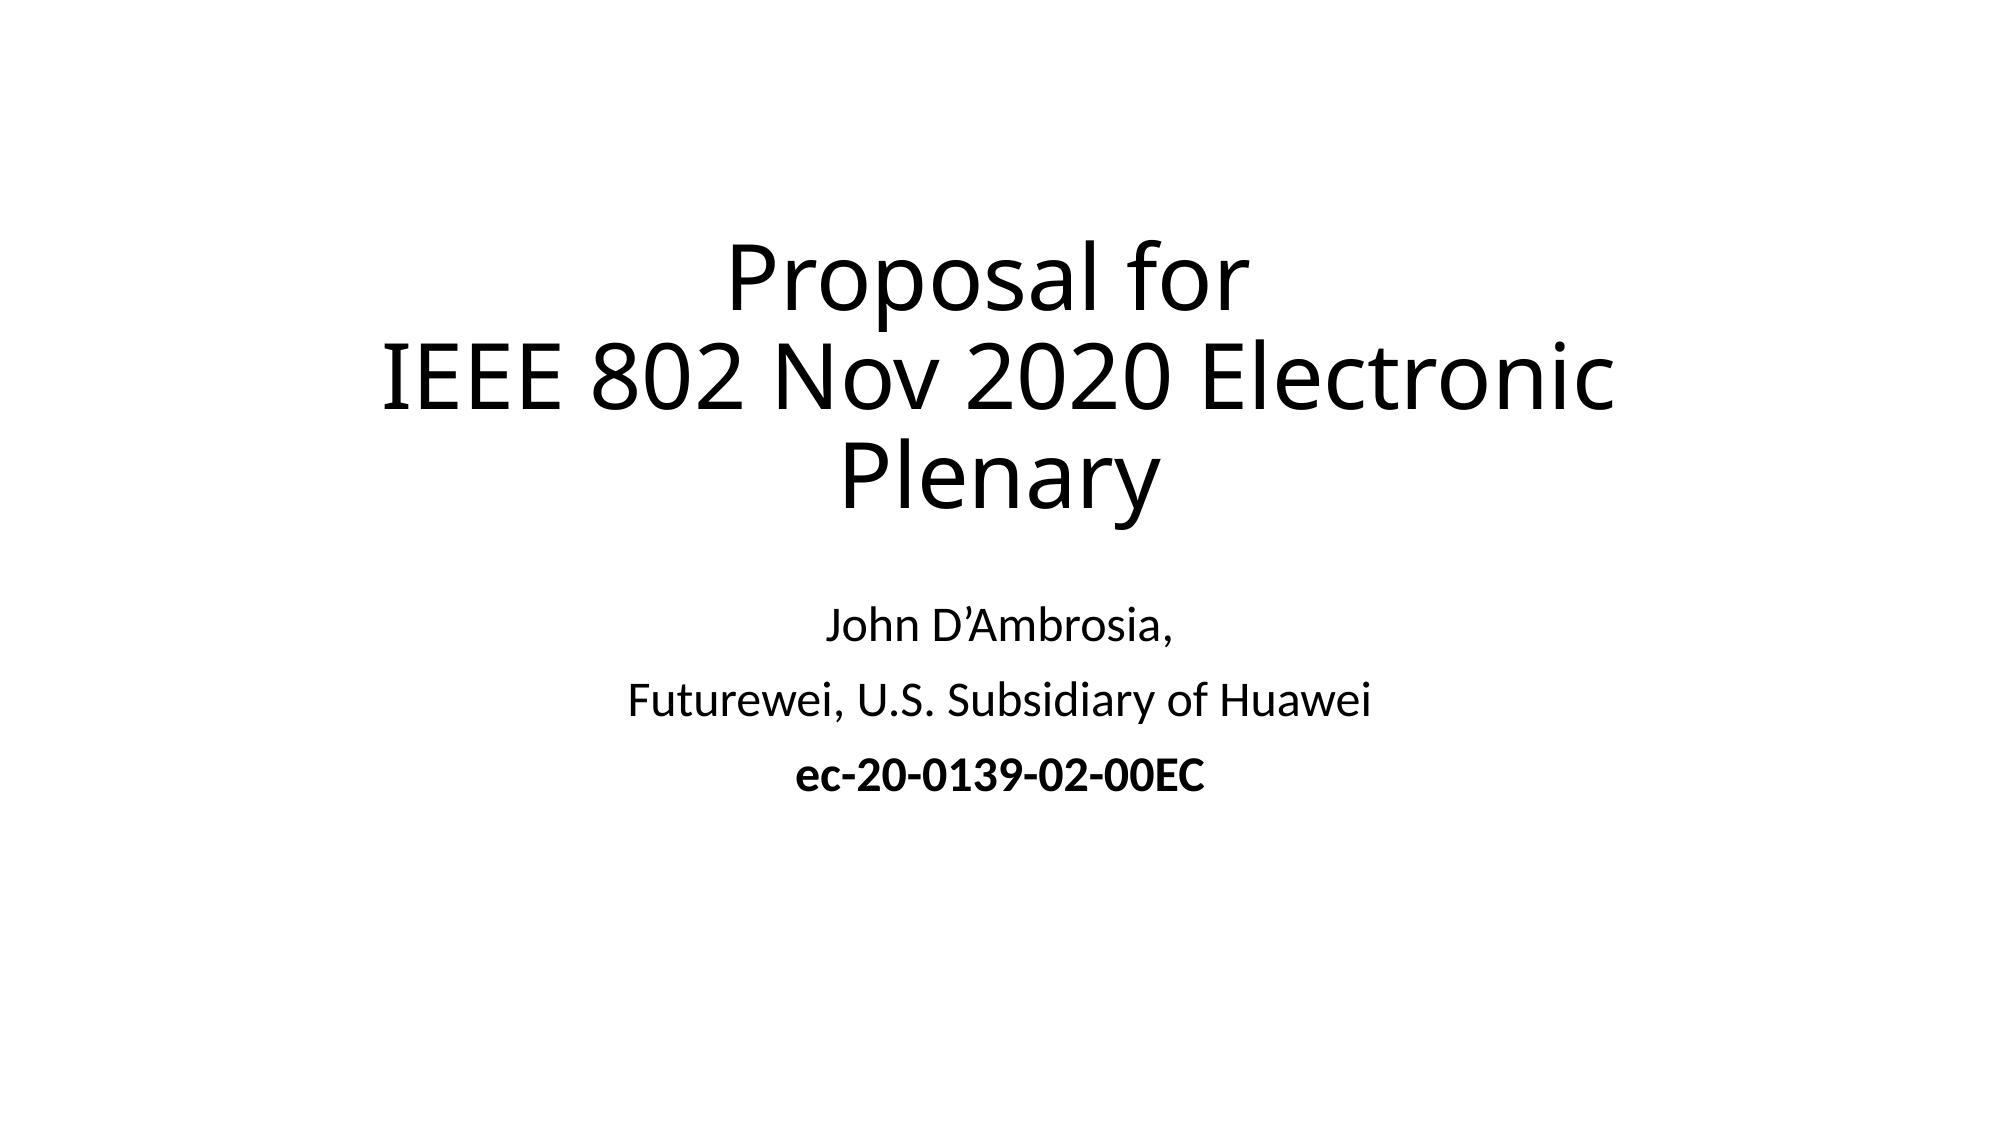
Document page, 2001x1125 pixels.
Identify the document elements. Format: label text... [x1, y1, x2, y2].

subtitle John D’Ambrosia, Futurewei, U.S. Subsidiary of Huawei ec-20-0139-02-00EC [249, 590, 1750, 863]
title Proposal for IEEE 802 Nov 2020 Electronic Plenary [249, 184, 1750, 576]
